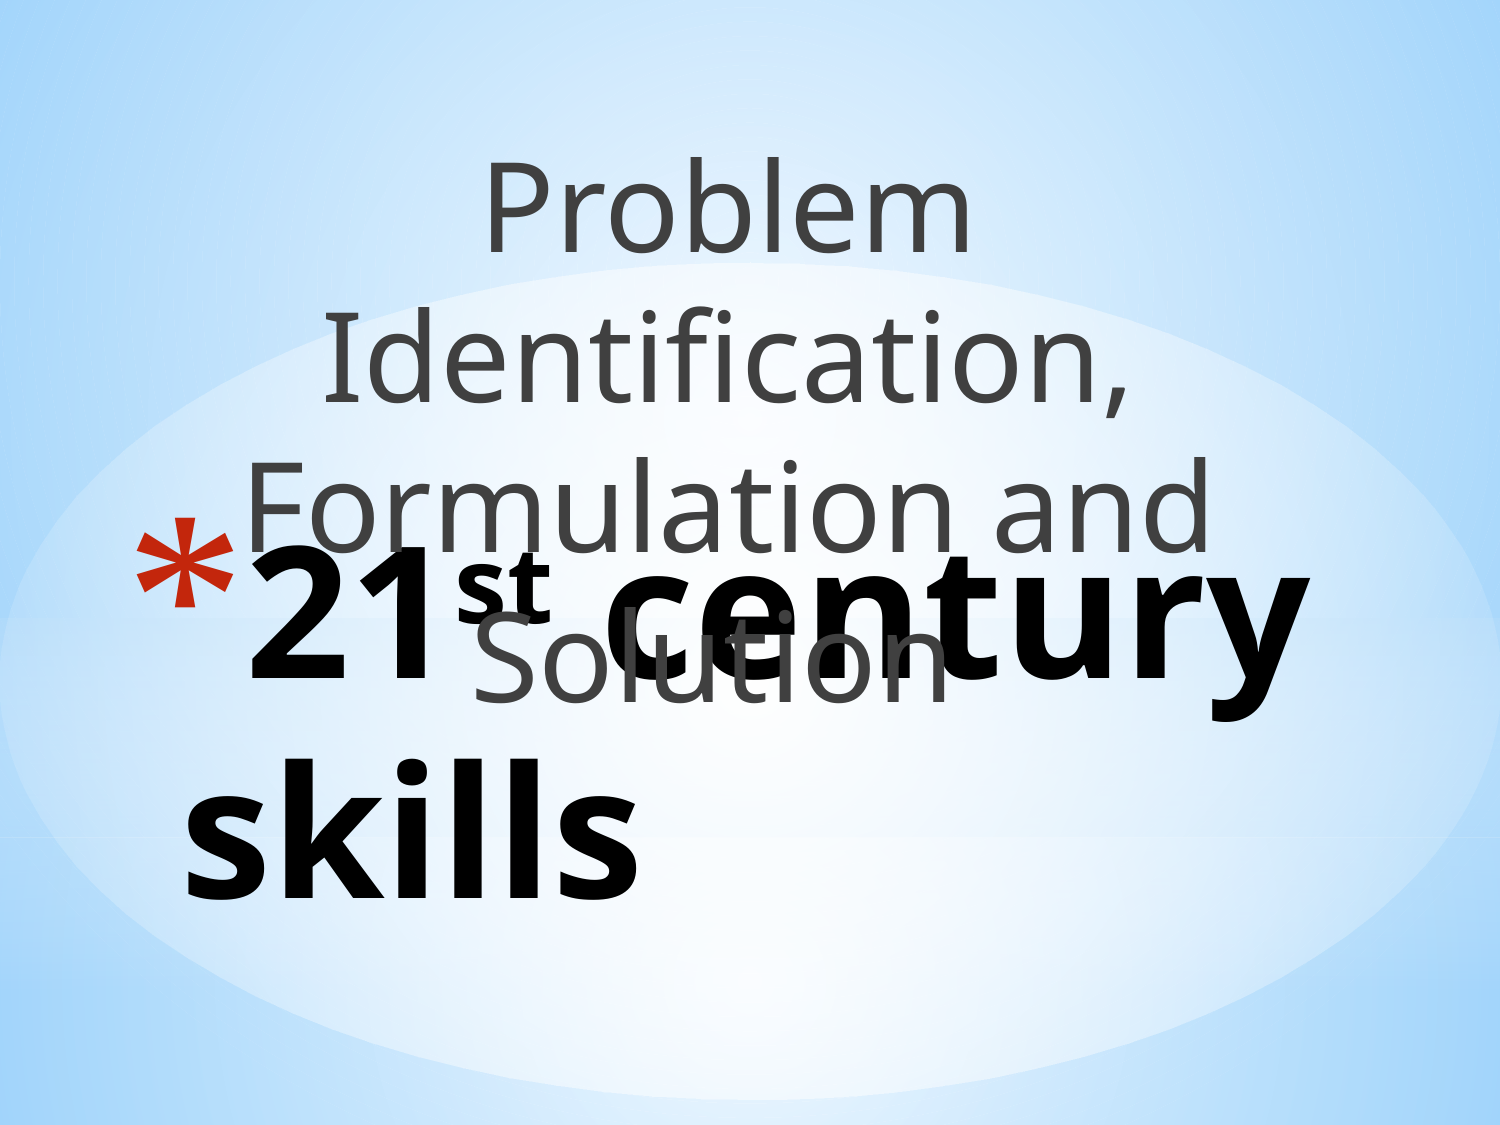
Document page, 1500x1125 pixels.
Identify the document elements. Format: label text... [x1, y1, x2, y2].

list Problem Identification, Formulation and Solution [87, 119, 1363, 691]
title 21st century skills [112, 691, 1363, 1088]
